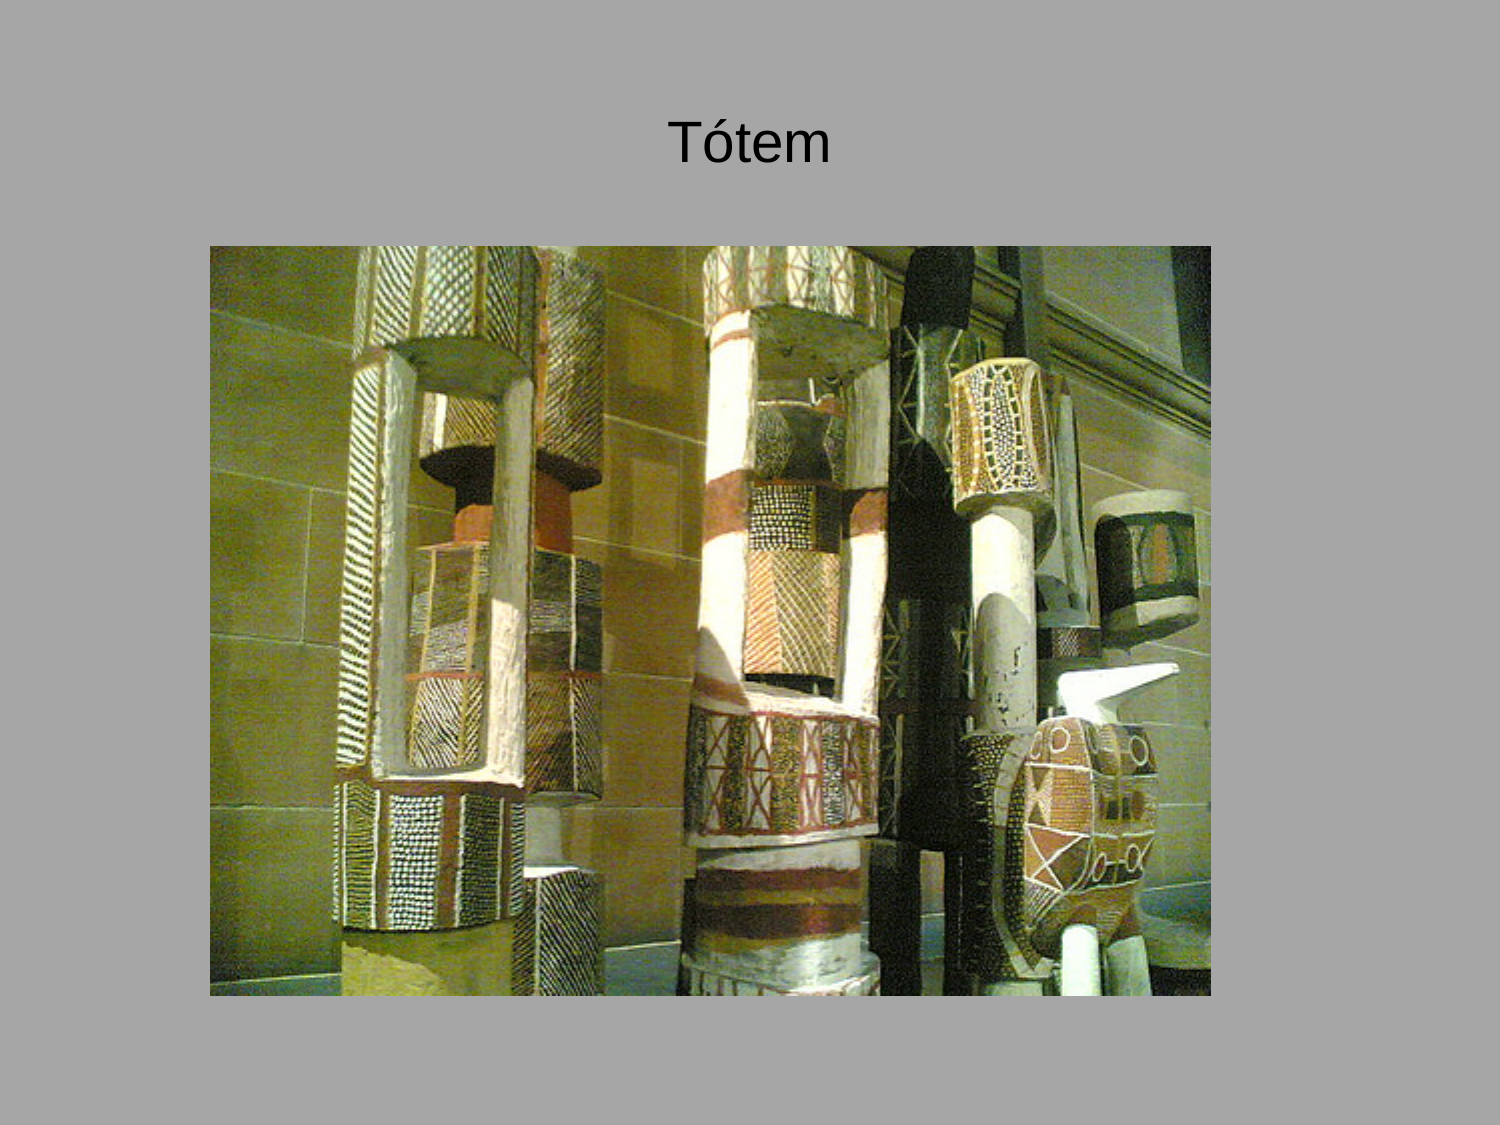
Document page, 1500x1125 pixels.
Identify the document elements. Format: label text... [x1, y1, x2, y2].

title Tótem [74, 44, 1426, 233]
picture [210, 245, 1212, 997]
